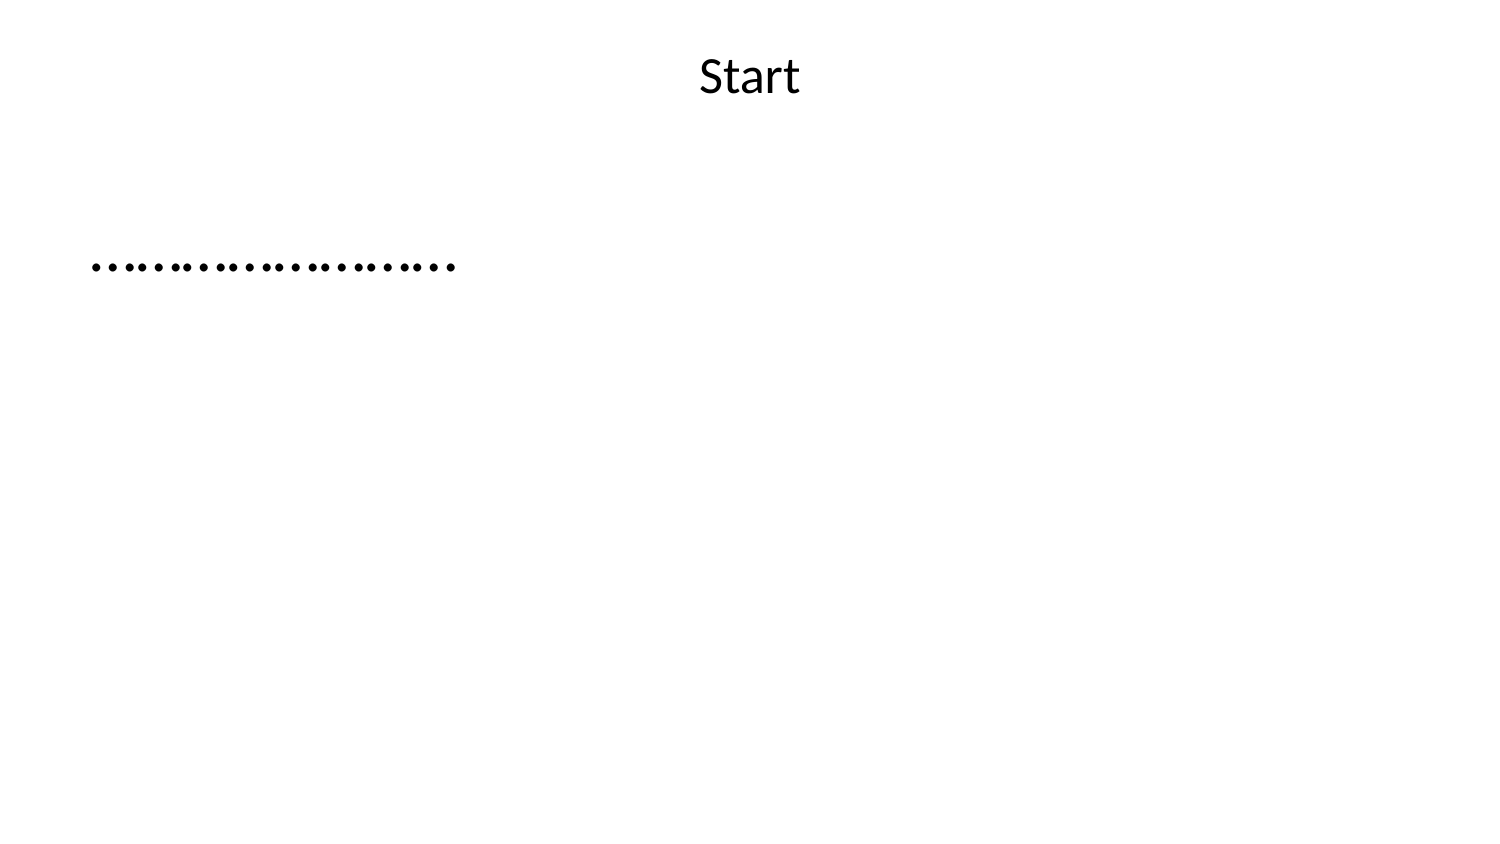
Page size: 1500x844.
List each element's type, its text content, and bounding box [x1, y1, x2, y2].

list …………………… [75, 196, 1425, 754]
title Start [75, 33, 1425, 175]
